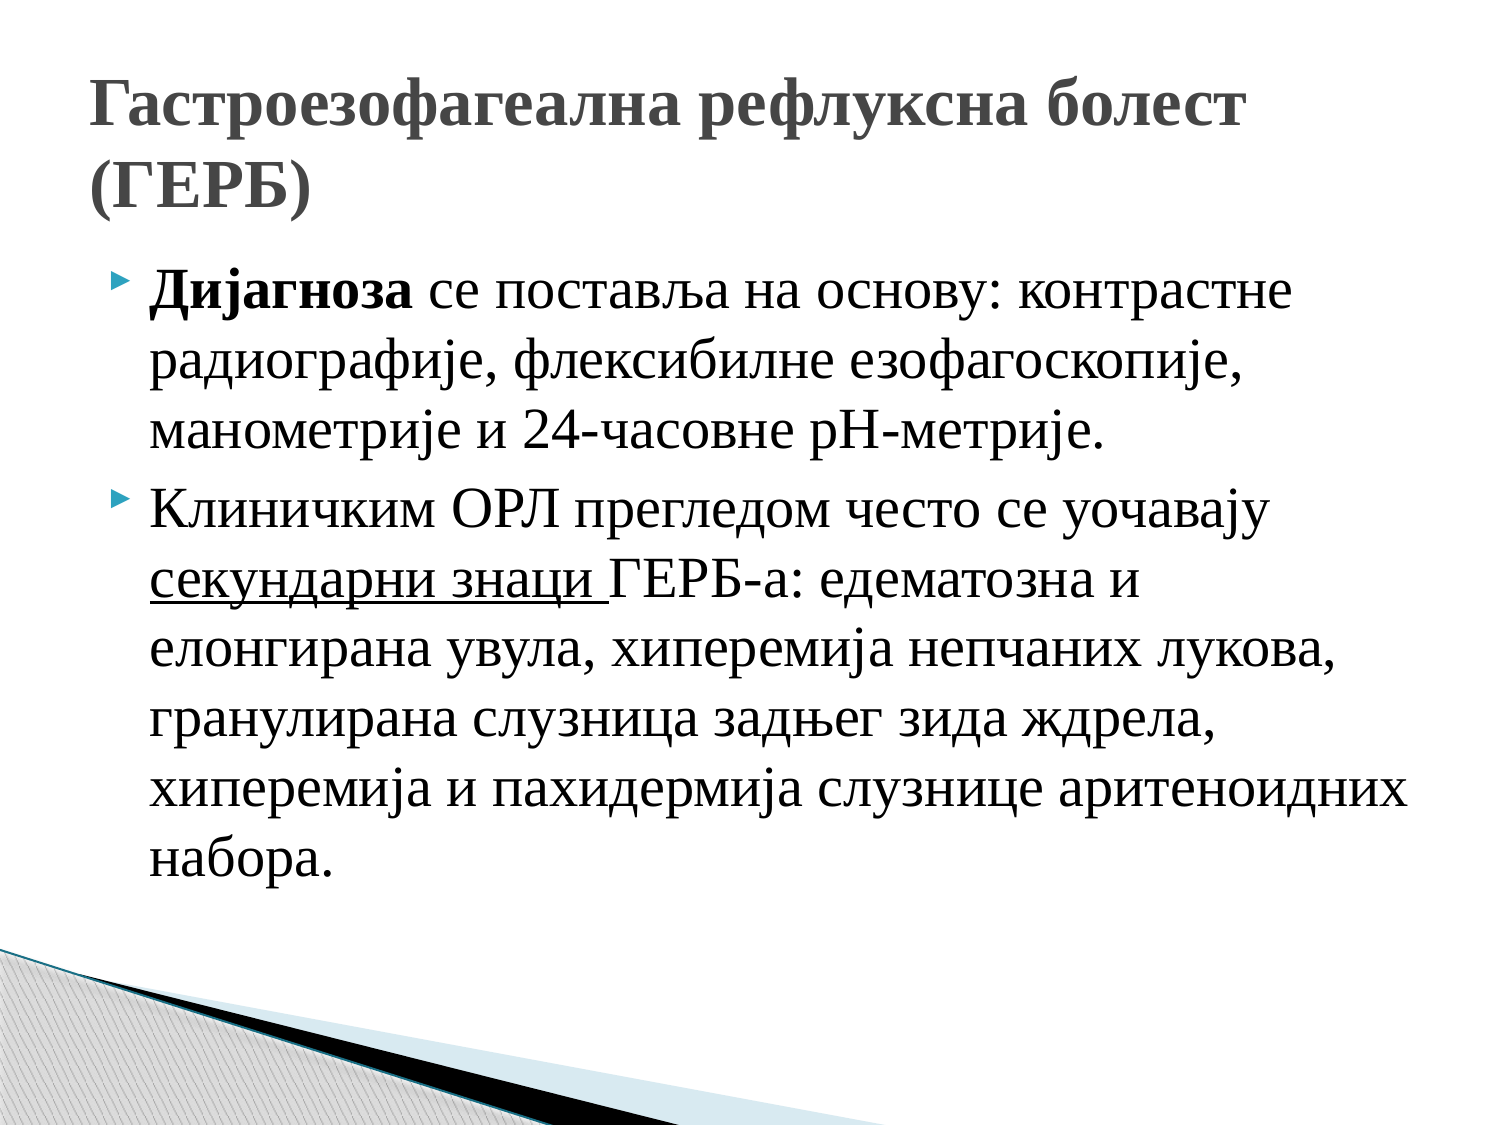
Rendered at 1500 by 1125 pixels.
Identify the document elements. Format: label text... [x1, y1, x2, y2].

title Гастроезофагеална рефлуксна болест (ГЕРБ) [75, 45, 1425, 233]
list Дијагноза се поставља на основу: контрастне радиографије, флексибилне езофагоскопије, манометрије и 24-часовне pH-метрије. Клиничким ОРЛ прегледом често се уочавају секундарни знаци ГЕРБ-а: едематозна и елонгирана увула, хиперемија непчаних лукова, гранулирана слузница задњег зида ждрела, хиперемија и пахидермија слузнице аритеноидних набора. [75, 243, 1425, 986]
